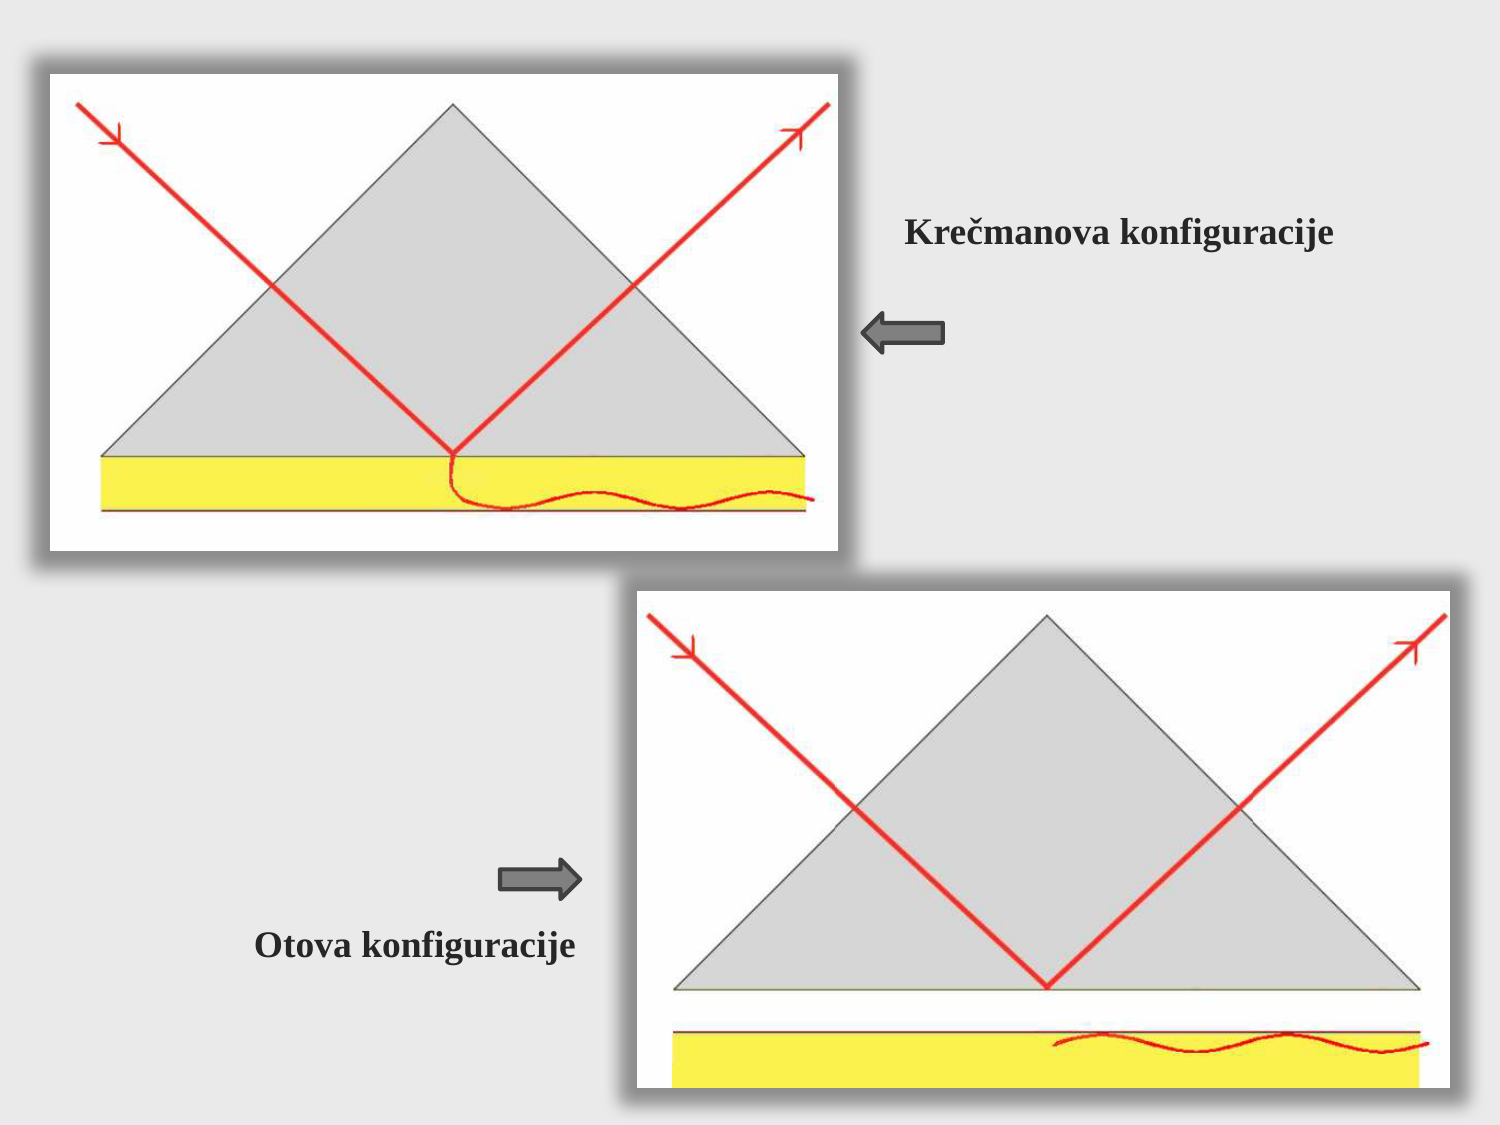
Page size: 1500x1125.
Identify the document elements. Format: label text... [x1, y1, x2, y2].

text_box Otova konfiguracije [239, 912, 592, 973]
picture [49, 74, 838, 552]
text_box [497, 857, 583, 902]
picture [637, 591, 1450, 1088]
text_box [860, 311, 945, 355]
text_box Krečmanova konfiguracije [889, 199, 1359, 260]
